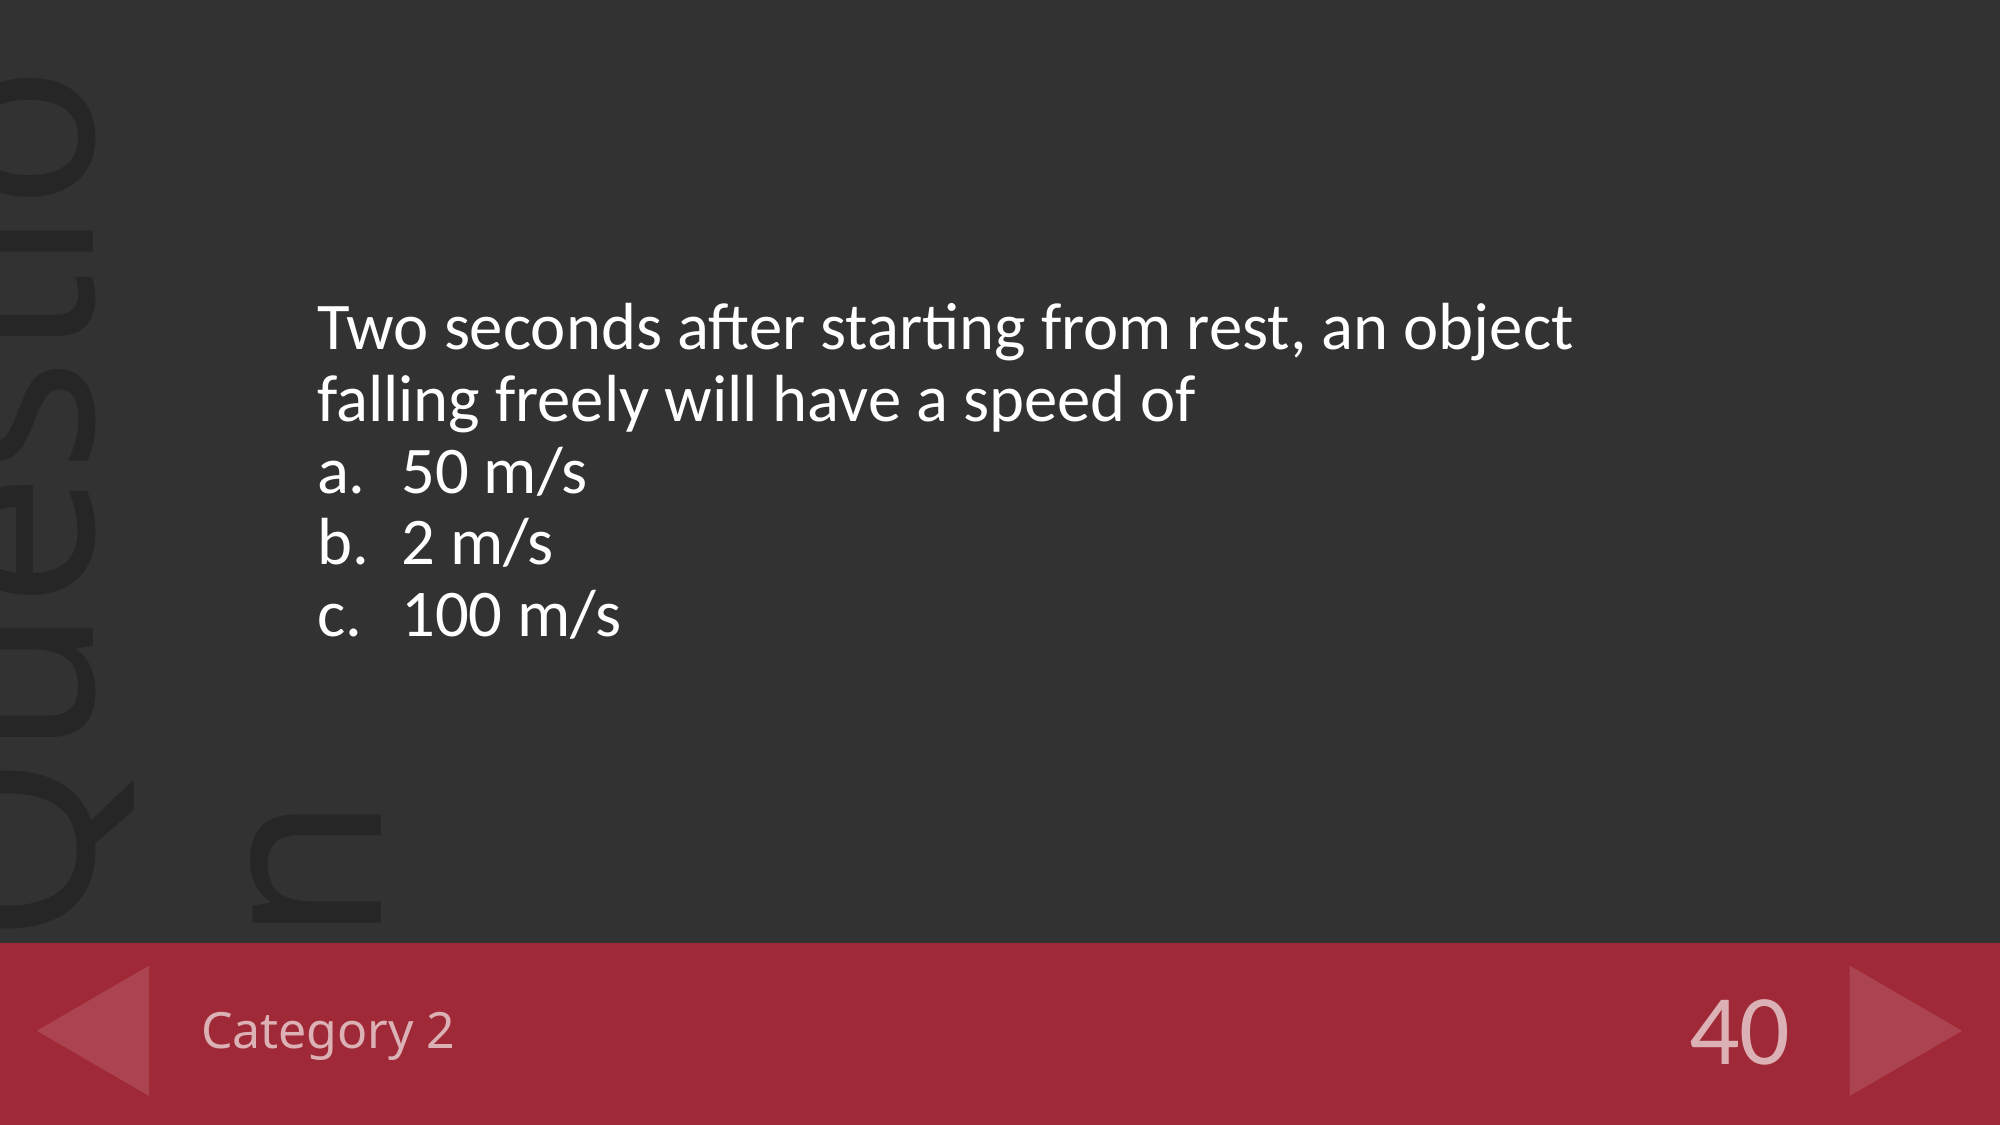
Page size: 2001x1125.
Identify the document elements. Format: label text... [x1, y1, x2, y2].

title Category 2 [185, 967, 1494, 1097]
list 40 [1494, 967, 1806, 1097]
list Two seconds after starting from rest, an object falling freely will have a speed of 50 m/s 2 m/s 100 m/s [302, 307, 1760, 636]
